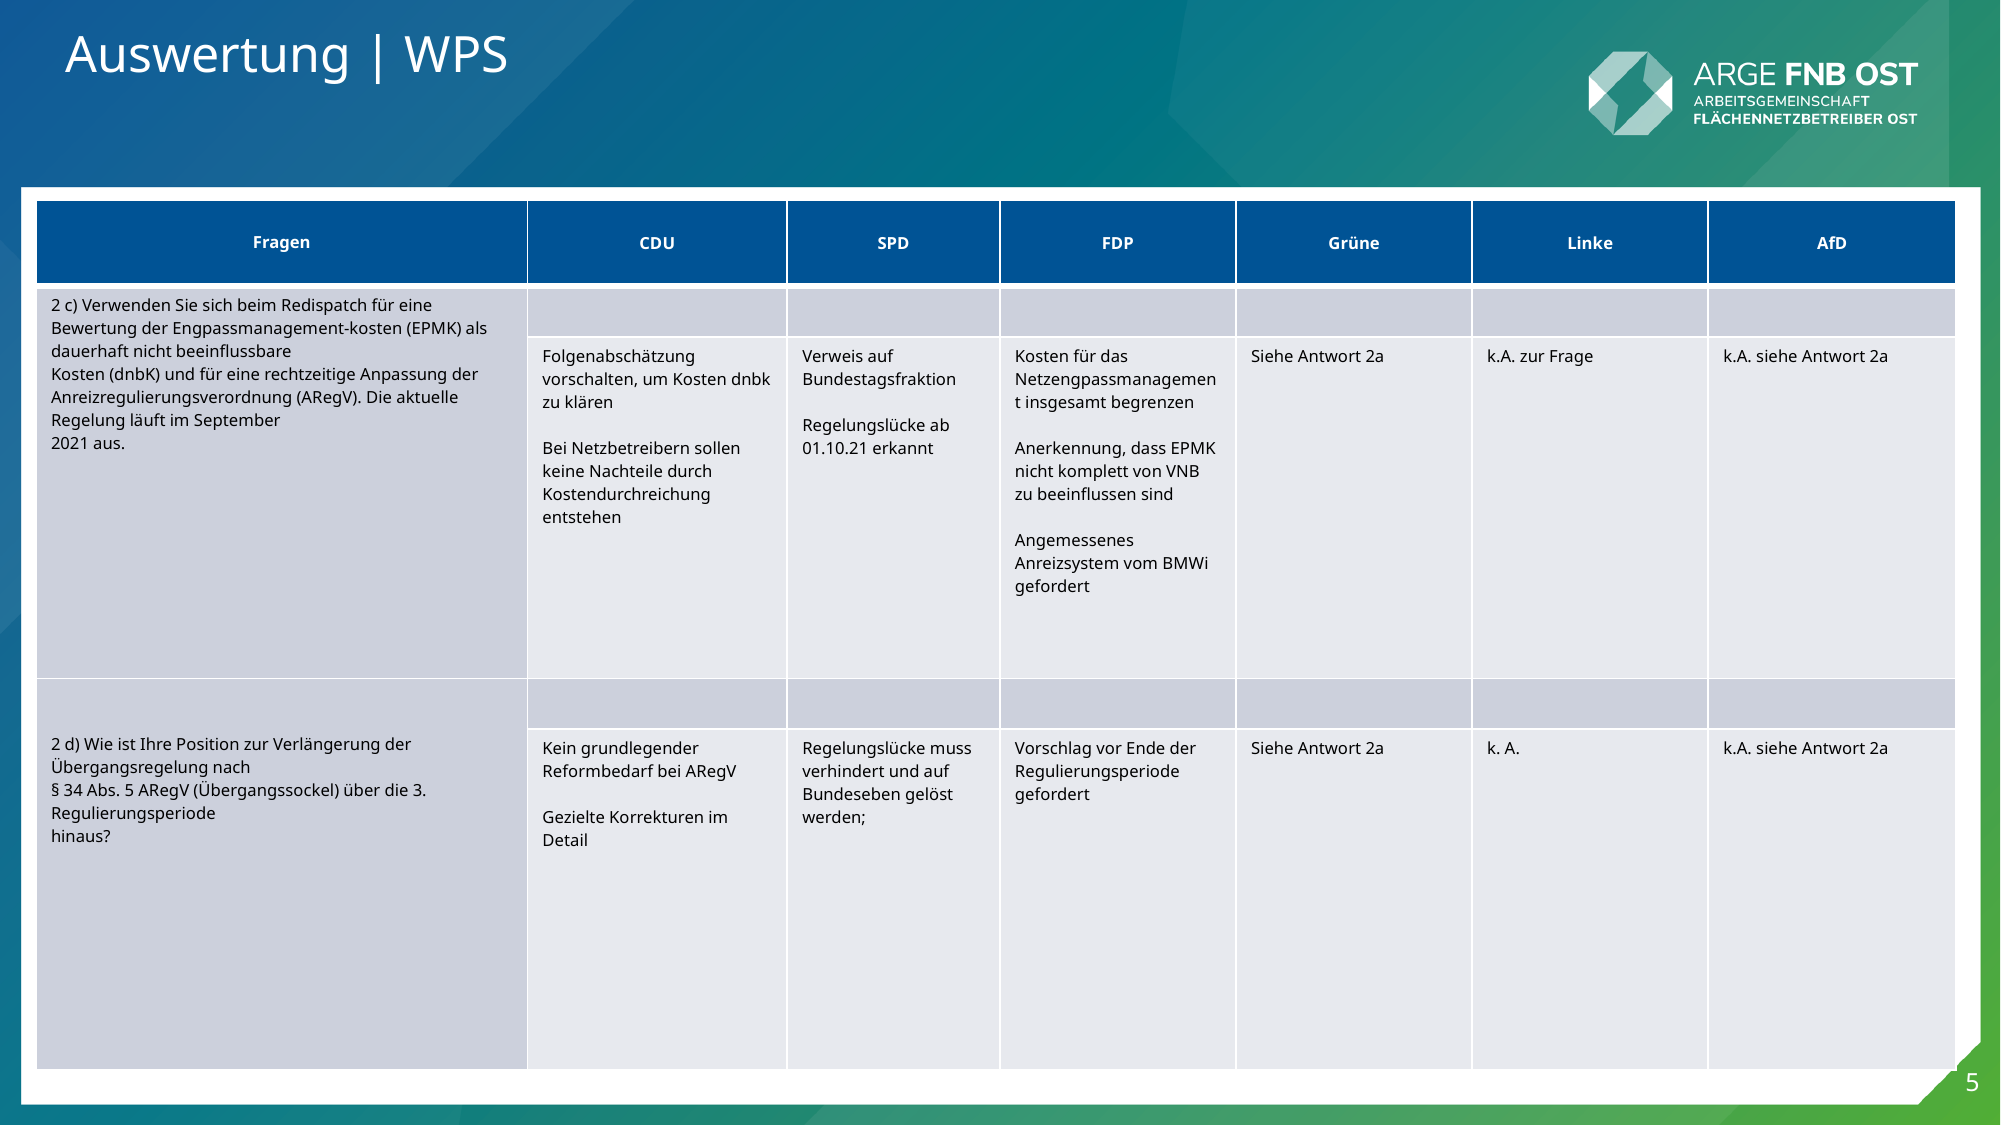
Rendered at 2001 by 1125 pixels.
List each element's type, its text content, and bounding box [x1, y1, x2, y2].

table_cell Kein grundlegender Reformbedarf bei ARegV Gezielte Korrekturen im Detail [528, 730, 786, 1069]
table_header CDU [528, 201, 786, 283]
table_cell Siehe Antwort 2a [1237, 338, 1471, 678]
table_cell [1001, 679, 1235, 728]
table_header FDP [1001, 201, 1235, 283]
table_header Linke [1473, 201, 1707, 283]
table_cell [1473, 679, 1707, 728]
table_cell Vorschlag vor Ende der Regulierungsperiode gefordert [1001, 730, 1235, 1069]
title Auswertung | WPS [65, 19, 1532, 93]
table_cell Regelungslücke muss verhindert und auf Bundeseben gelöst werden; [788, 730, 999, 1069]
table_cell [788, 289, 999, 336]
table_cell [528, 679, 786, 728]
table_cell k.A. siehe Antwort 2a [1709, 338, 1955, 678]
picture [0, 0, 2001, 1125]
table_cell [1237, 289, 1471, 336]
table_header SPD [788, 201, 999, 283]
table_cell Folgenabschätzung vorschalten, um Kosten dnbk zu klären Bei Netzbetreibern sollen keine Nachteile durch Kostendurchreichung entstehen [528, 338, 786, 678]
table_header Fragen [37, 201, 527, 283]
slide_number 5 [1944, 1070, 2000, 1098]
table_cell [788, 679, 999, 728]
table_header AfD [1709, 201, 1955, 283]
table_header Grüne [1237, 201, 1471, 283]
table_cell k.A. siehe Antwort 2a [1709, 730, 1955, 1069]
table_cell Siehe Antwort 2a [1237, 730, 1471, 1069]
table_cell Kosten für das Netzengpassmanagement insgesamt begrenzen Anerkennung, dass EPMK nicht komplett von VNB zu beeinflussen sind Angemessenes Anreizsystem vom BMWi gefordert [1001, 338, 1235, 678]
table_cell k.A. zur Frage [1473, 338, 1707, 678]
table_cell [1001, 289, 1235, 336]
table_cell [528, 289, 786, 336]
table_cell [1709, 679, 1955, 728]
table_cell 2 c) Verwenden Sie sich beim Redispatch für eine Bewertung der Engpassmanagement-kosten (EPMK) als dauerhaft nicht beeinflussbare Kosten (dnbK) und für eine rechtzeitige Anpassung der Anreizregulierungsverordnung (ARegV). Die aktuelle Regelung läuft im September 2021 aus. [37, 289, 527, 678]
table_cell [1709, 289, 1955, 336]
table_cell k. A. [1473, 730, 1707, 1069]
table_cell [1473, 289, 1707, 336]
table_cell Verweis auf Bundestagsfraktion Regelungslücke ab 01.10.21 erkannt [788, 338, 999, 678]
table_cell [1237, 679, 1471, 728]
table_cell 2 d) Wie ist Ihre Position zur Verlängerung der Übergangsregelung nach § 34 Abs. 5 ARegV (Übergangssockel) über die 3. Regulierungsperiode hinaus? [37, 679, 527, 1069]
